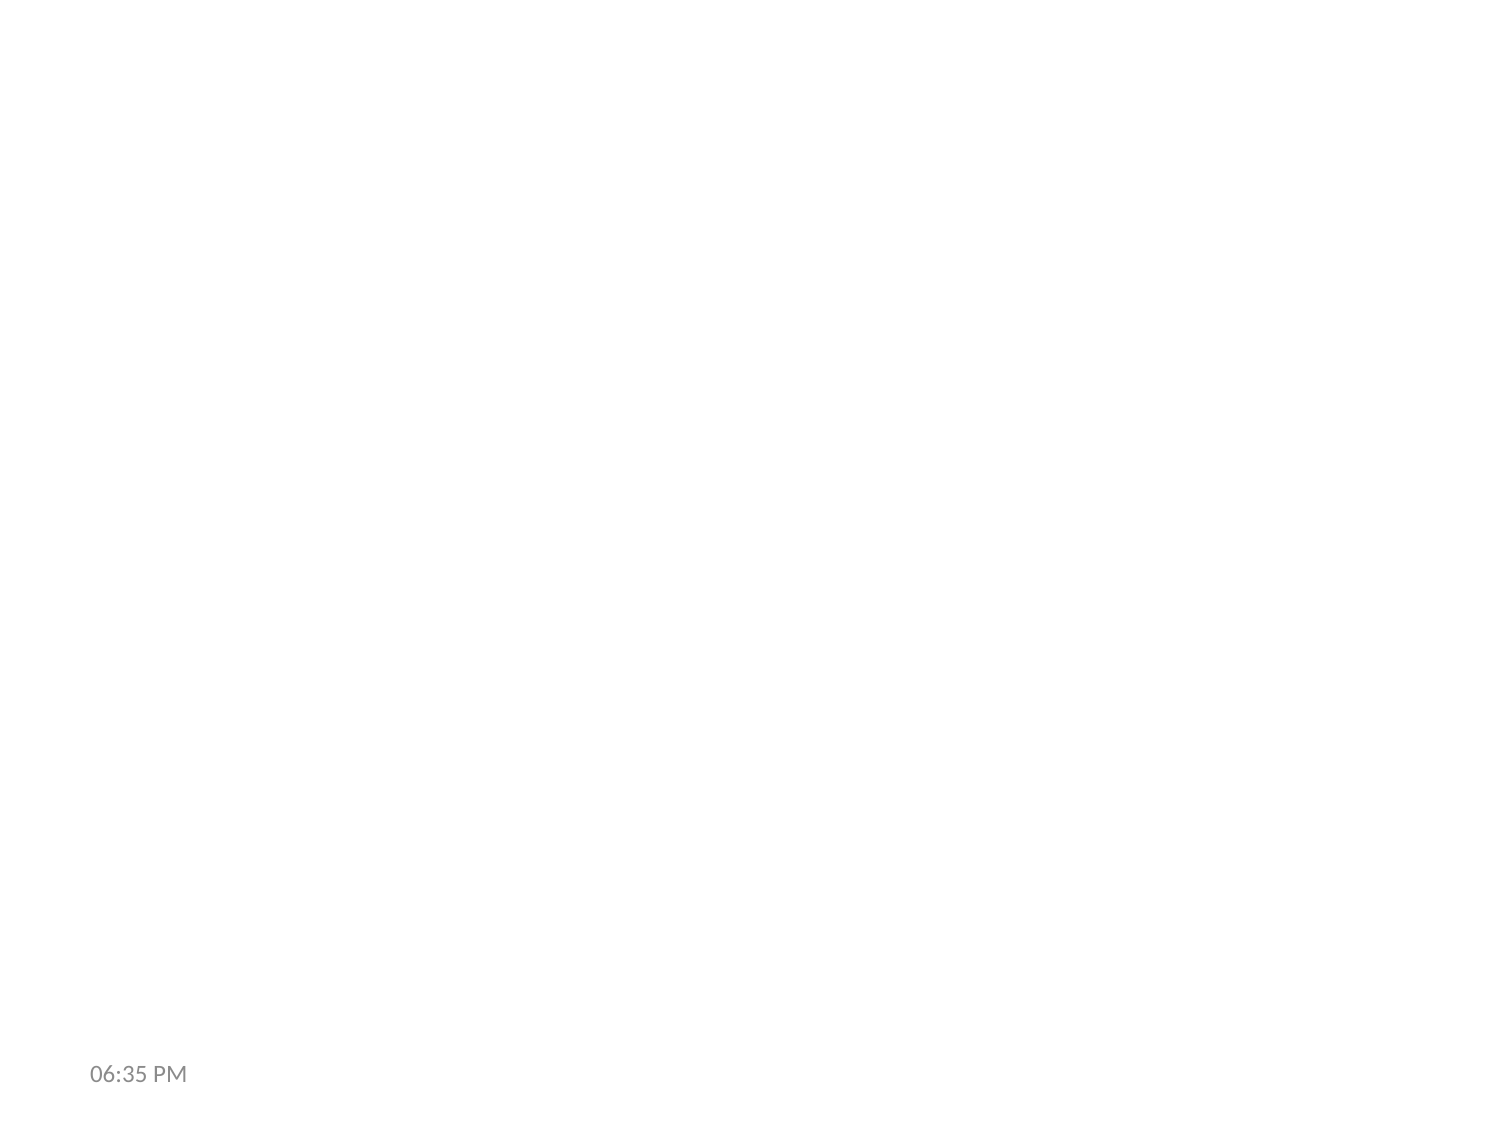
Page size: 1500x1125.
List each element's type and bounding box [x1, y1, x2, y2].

slide_number [75, 1042, 425, 1103]
